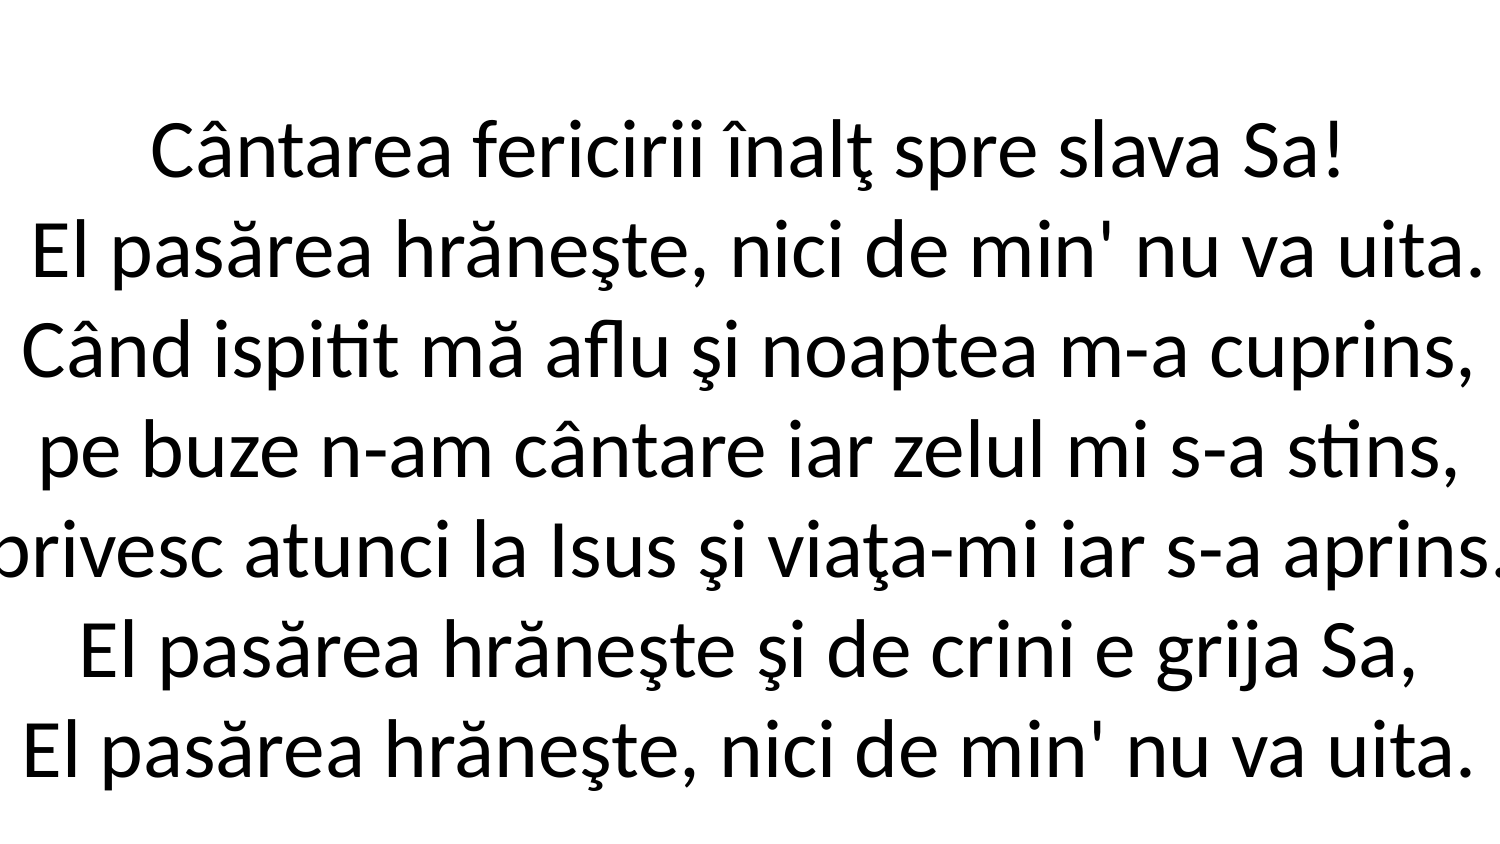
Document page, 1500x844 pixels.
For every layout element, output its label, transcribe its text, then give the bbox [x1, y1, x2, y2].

text_box Cântarea fericirii înalţ spre slava Sa! El pasărea hrăneşte, nici de min' nu va uita. Când ispitit mă aflu şi noaptea m-a cuprins, pe buze n-am cântare iar zelul mi s-a stins, privesc atunci la Isus şi viaţa-mi iar s-a aprins. El pasărea hrăneşte şi de crini e grija Sa, El pasărea hrăneşte, nici de min' nu va uita. [0, 42, 1500, 802]
